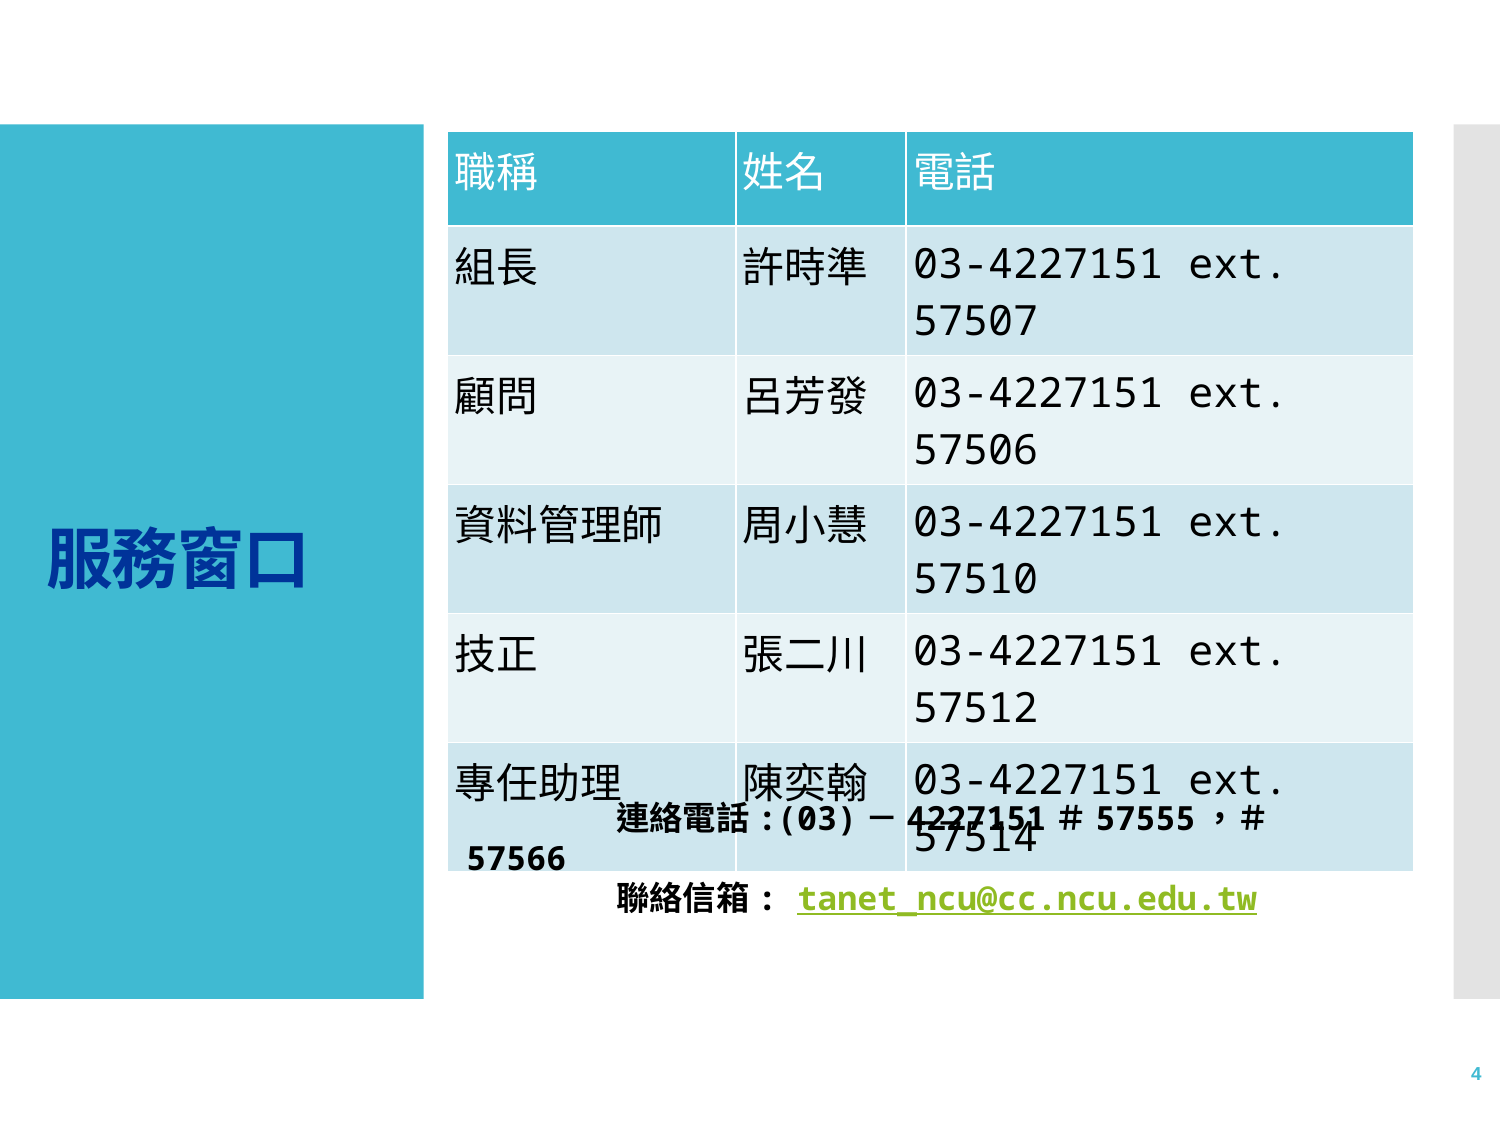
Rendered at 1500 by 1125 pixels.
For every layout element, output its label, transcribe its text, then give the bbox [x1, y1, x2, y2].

table_cell 周小慧 [737, 485, 905, 613]
slide_number 4 [1308, 1042, 1497, 1103]
table_cell 03-4227151 ext. 57506 [907, 356, 1413, 484]
table_cell 組長 [448, 227, 735, 355]
table_cell 陳奕翰 [737, 743, 905, 749]
table_cell 顧問 [448, 356, 735, 484]
text_box 連絡電話:(03)－4227151＃57555，＃57566 聯絡信箱: tanet_ncu@cc.ncu.edu.tw [451, 749, 1309, 1010]
table_cell 技正 [448, 614, 735, 742]
table_header 電話 [907, 132, 1413, 225]
table_cell 03-4227151 ext. 57514 [907, 743, 1413, 871]
table_header 職稱 [448, 132, 735, 225]
table_cell 03-4227151 ext. 57510 [907, 485, 1413, 613]
table_cell 資料管理師 [448, 485, 735, 613]
table_cell 呂芳發 [737, 356, 905, 484]
table_cell 專任助理 [448, 743, 735, 871]
table_cell 張二川 [737, 614, 905, 742]
table_cell 03-4227151 ext. 57512 [907, 614, 1413, 742]
title 服務窗口 [31, 184, 394, 940]
table_header 姓名 [737, 132, 905, 225]
table_cell 03-4227151 ext. 57507 [907, 227, 1413, 355]
table_cell 許時準 [737, 227, 905, 355]
